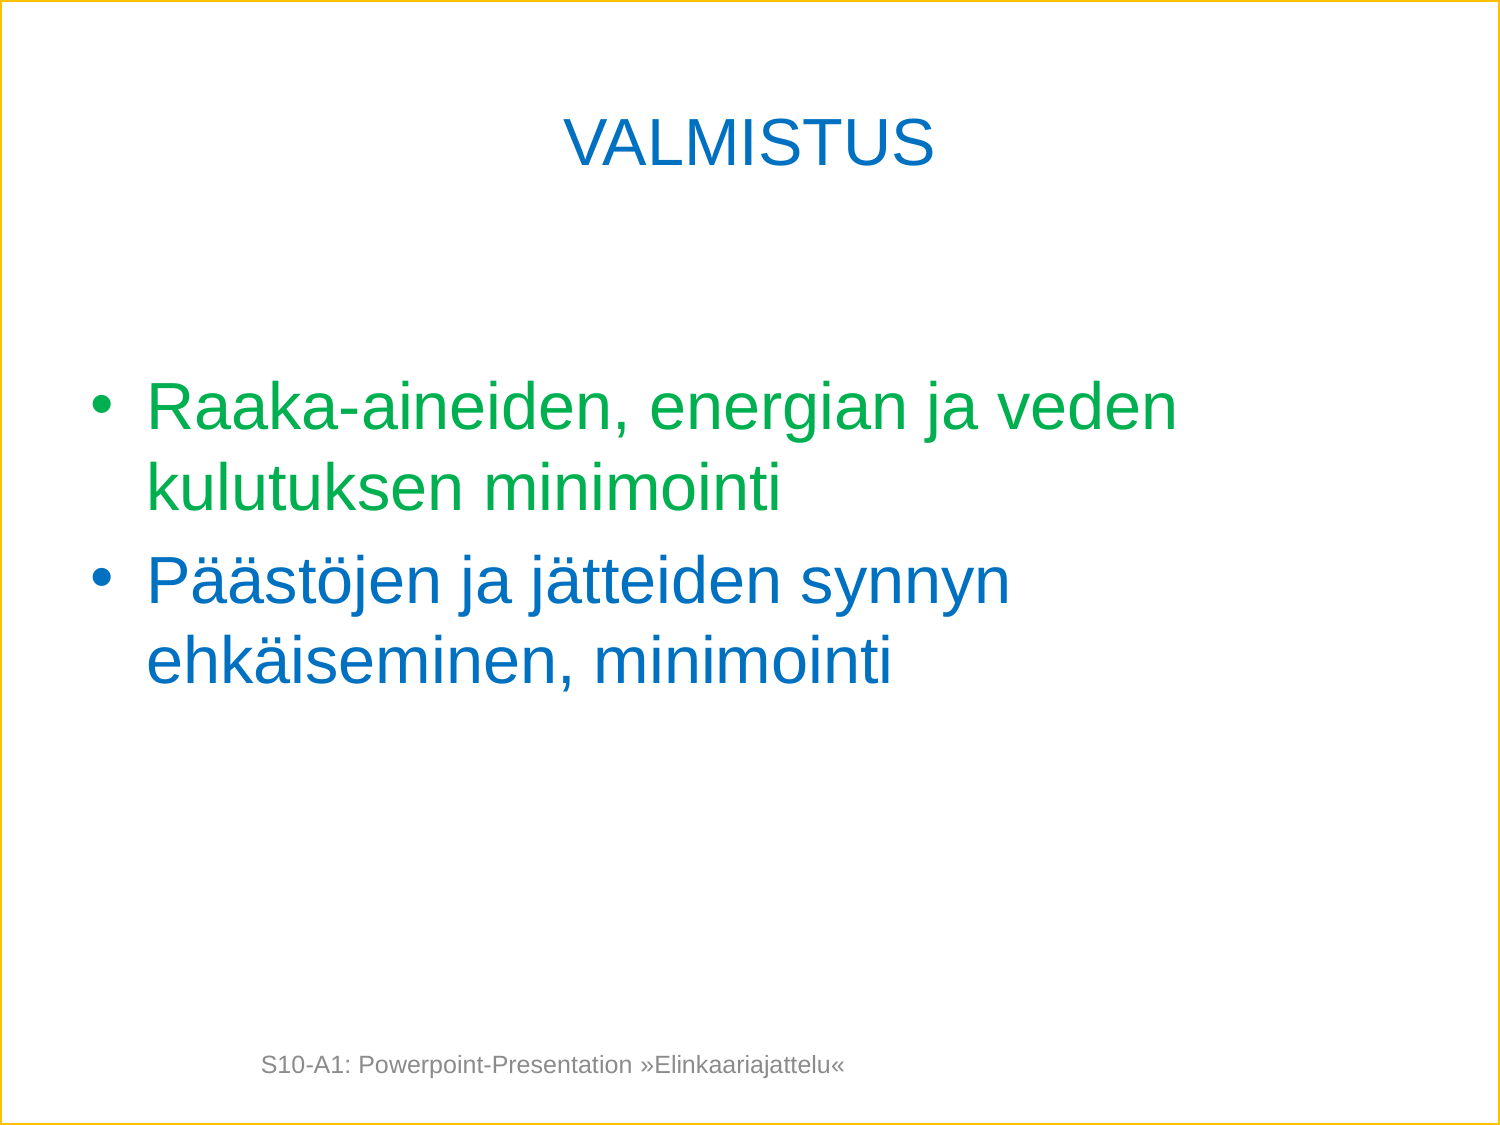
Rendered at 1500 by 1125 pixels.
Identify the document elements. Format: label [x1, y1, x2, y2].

text_box [0, 0, 1500, 1125]
